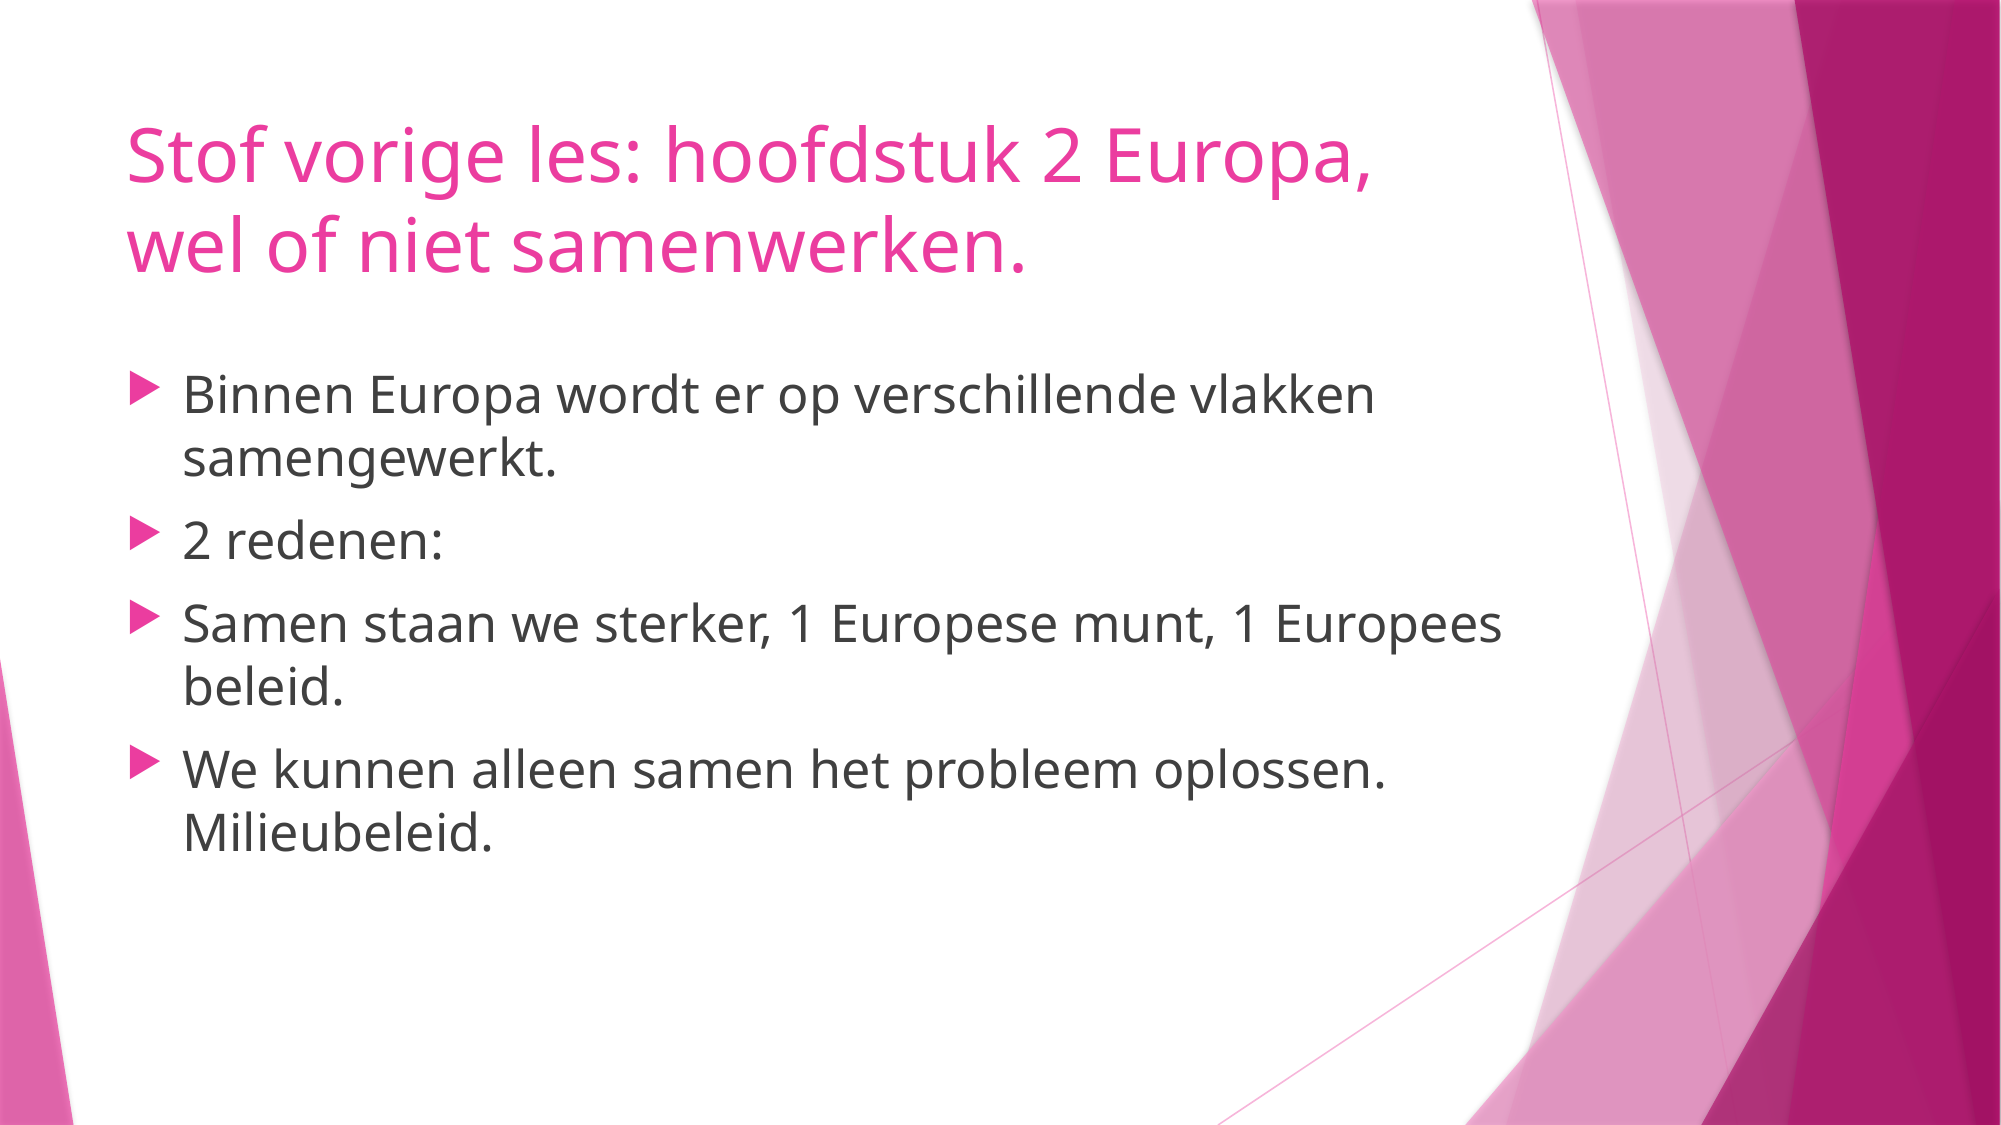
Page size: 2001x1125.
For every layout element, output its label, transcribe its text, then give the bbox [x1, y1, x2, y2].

list Binnen Europa wordt er op verschillende vlakken samengewerkt. 2 redenen: Samen staan we sterker, 1 Europese munt, 1 Europees beleid. We kunnen alleen samen het probleem oplossen. Milieubeleid. [111, 354, 1522, 992]
title Stof vorige les: hoofdstuk 2 Europa, wel of niet samenwerken. [111, 99, 1522, 317]
